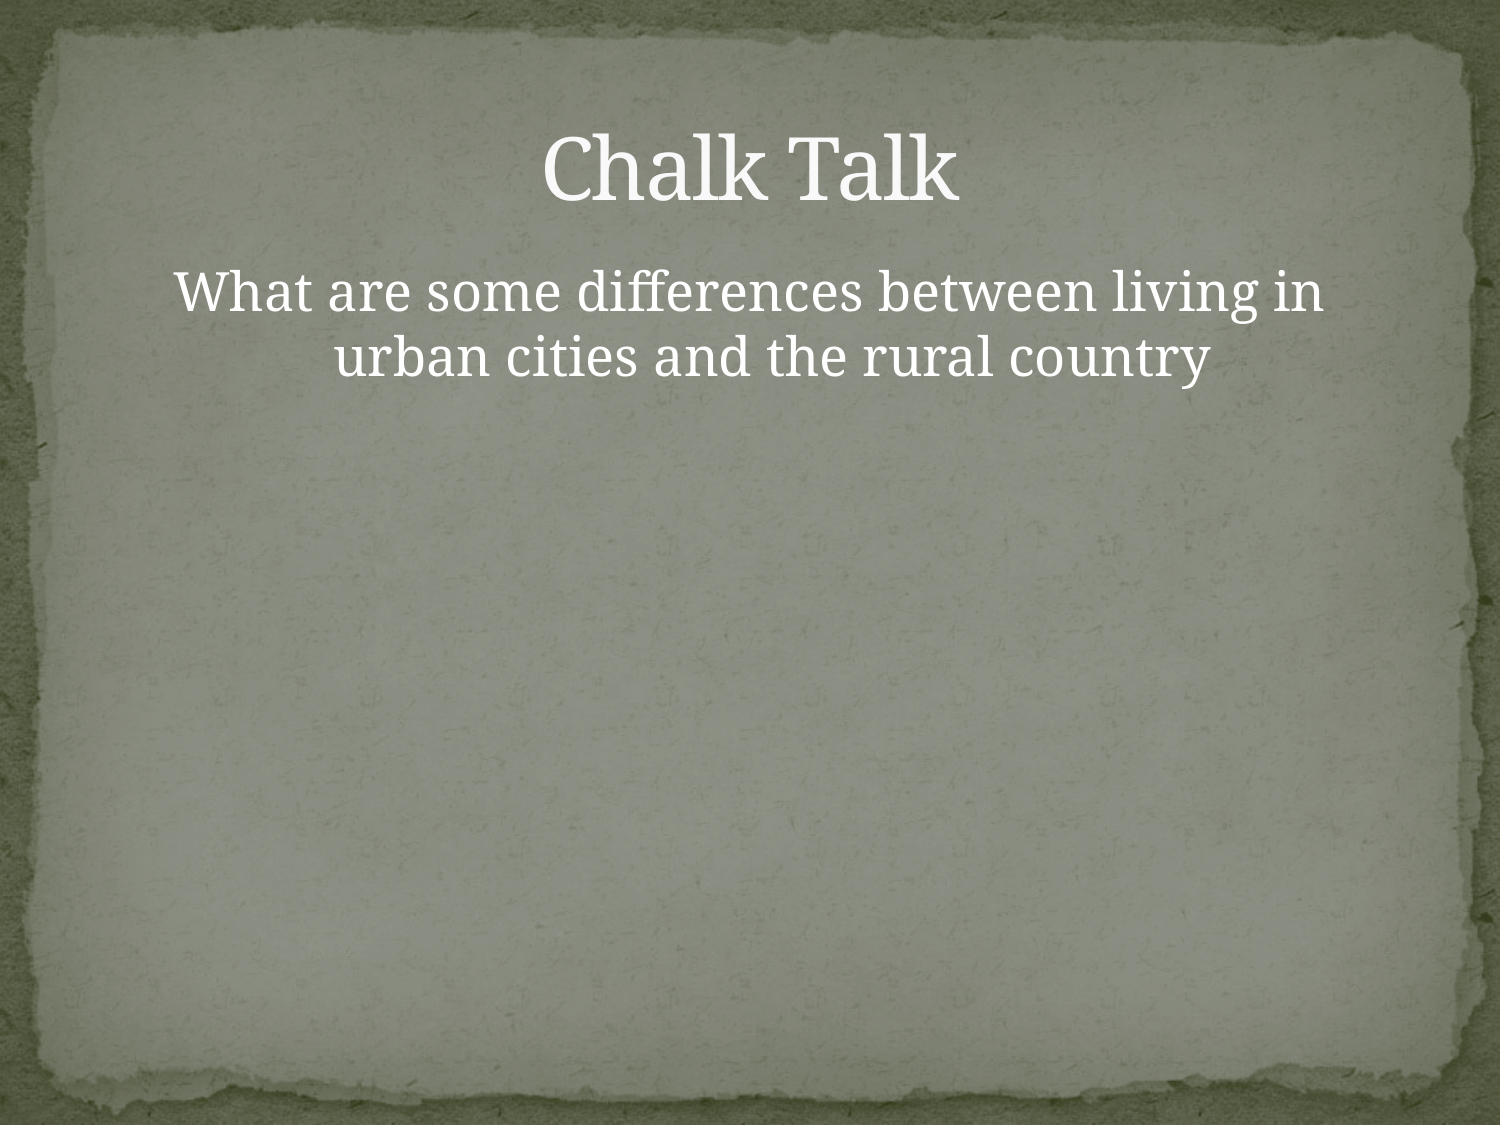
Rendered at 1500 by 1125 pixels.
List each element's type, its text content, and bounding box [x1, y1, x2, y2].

list What are some differences between living in urban cities and the rural country [75, 249, 1425, 1000]
title Chalk Talk [74, 24, 1425, 225]
